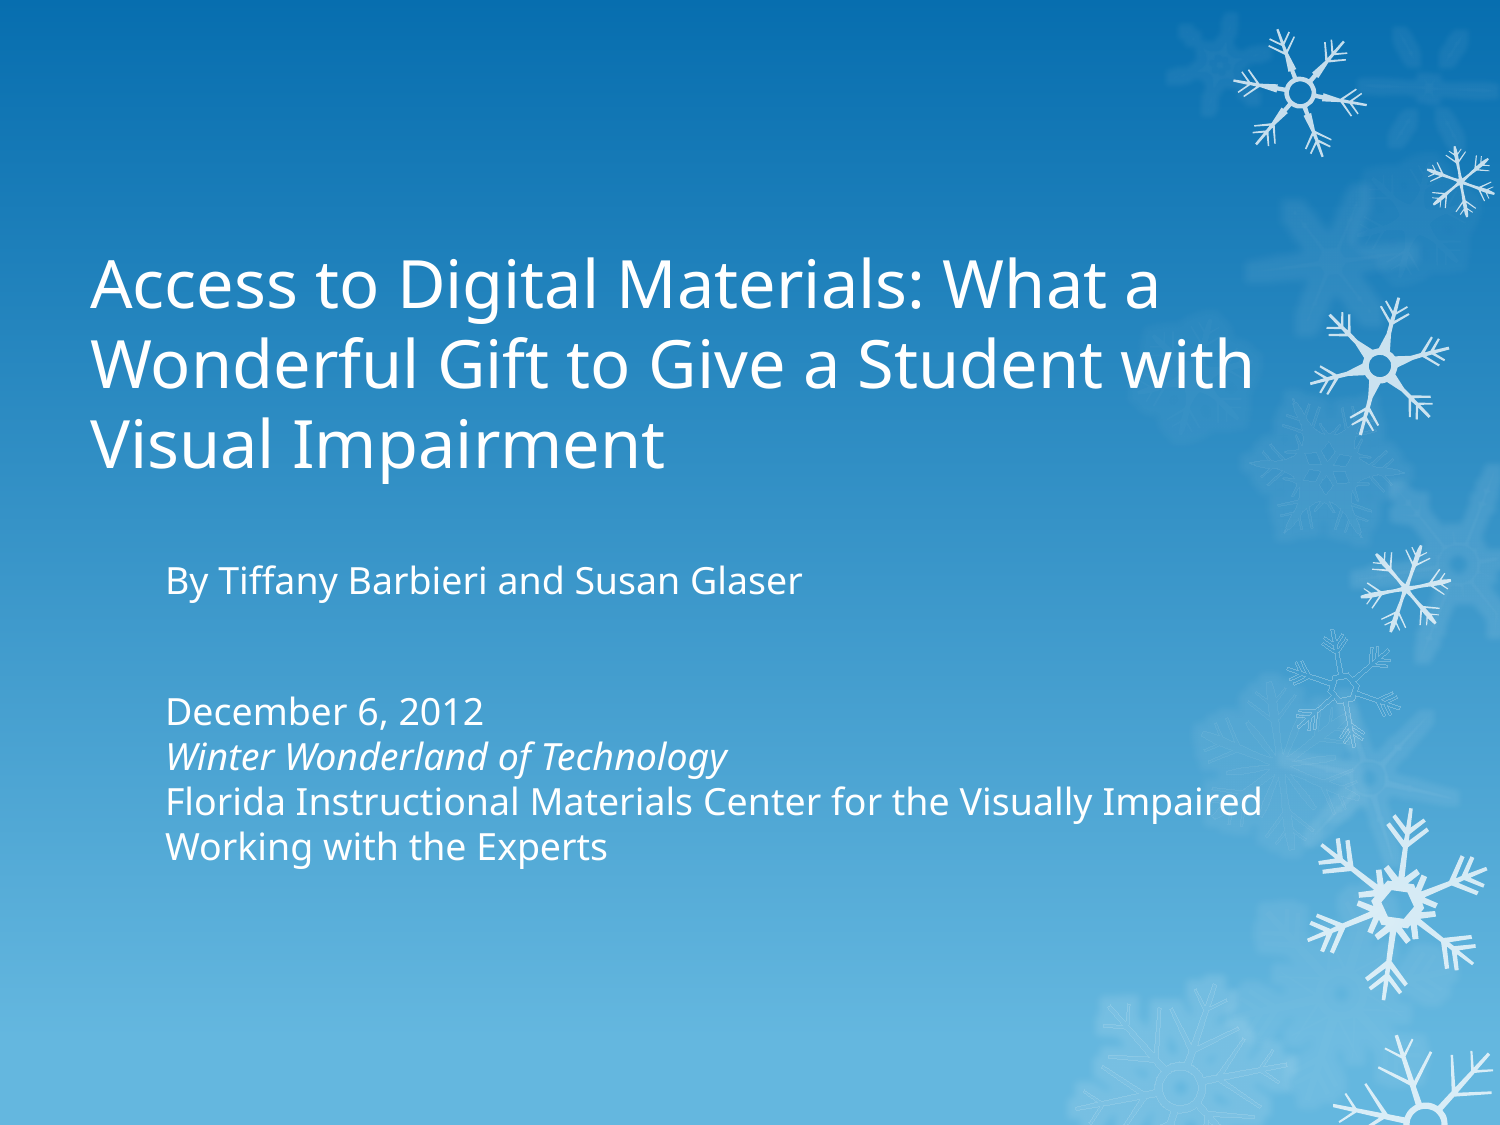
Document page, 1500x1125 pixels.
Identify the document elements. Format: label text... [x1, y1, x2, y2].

title Access to Digital Materials: What a Wonderful Gift to Give a Student with Visual Impairment [75, 110, 1335, 613]
list By Tiffany Barbieri and Susan Glaser December 6, 2012 Winter Wonderland of Technology Florida Instructional Materials Center for the Visually Impaired Working with the Experts [150, 537, 1388, 888]
